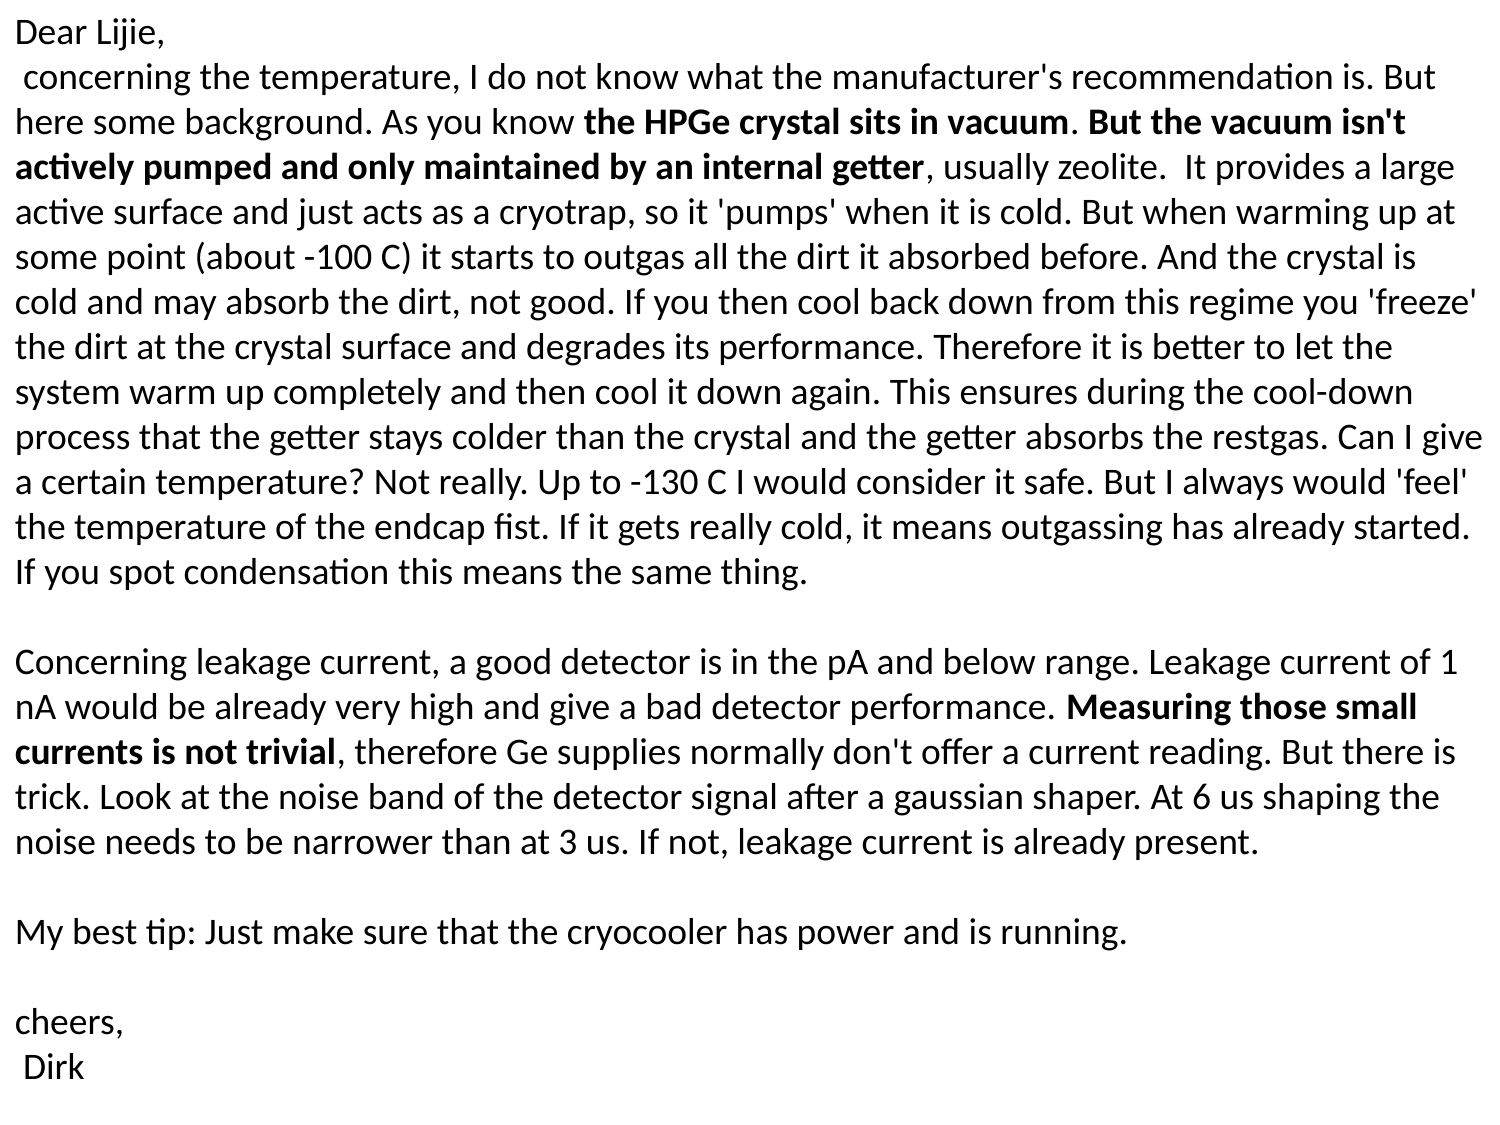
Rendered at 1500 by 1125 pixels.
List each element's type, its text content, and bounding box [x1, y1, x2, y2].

text_box Dear Lijie, concerning the temperature, I do not know what the manufacturer's recommendation is. But here some background. As you know the HPGe crystal sits in vacuum. But the vacuum isn't actively pumped and only maintained by an internal getter, usually zeolite. It provides a large active surface and just acts as a cryotrap, so it 'pumps' when it is cold. But when warming up at some point (about -100 C) it starts to outgas all the dirt it absorbed before. And the crystal is cold and may absorb the dirt, not good. If you then cool back down from this regime you 'freeze' the dirt at the crystal surface and degrades its performance. Therefore it is better to let the system warm up completely and then cool it down again. This ensures during the cool-down process that the getter stays colder than the crystal and the getter absorbs the restgas. Can I give a certain temperature? Not really. Up to -130 C I would consider it safe. But I always would 'feel' the temperature of the endcap fist. If it gets really cold, it means outgassing has already started. If you spot condensation this means the same thing. Concerning leakage current, a good detector is in the pA and below range. Leakage current of 1 nA would be already very high and give a bad detector performance. Measuring those small currents is not trivial, therefore Ge supplies normally don't offer a current reading. But there is trick. Look at the noise band of the detector signal after a gaussian shaper. At 6 us shaping the noise needs to be narrower than at 3 us. If not, leakage current is already present. My best tip: Just make sure that the cryocooler has power and is running. cheers, Dirk [0, 0, 1500, 1095]
